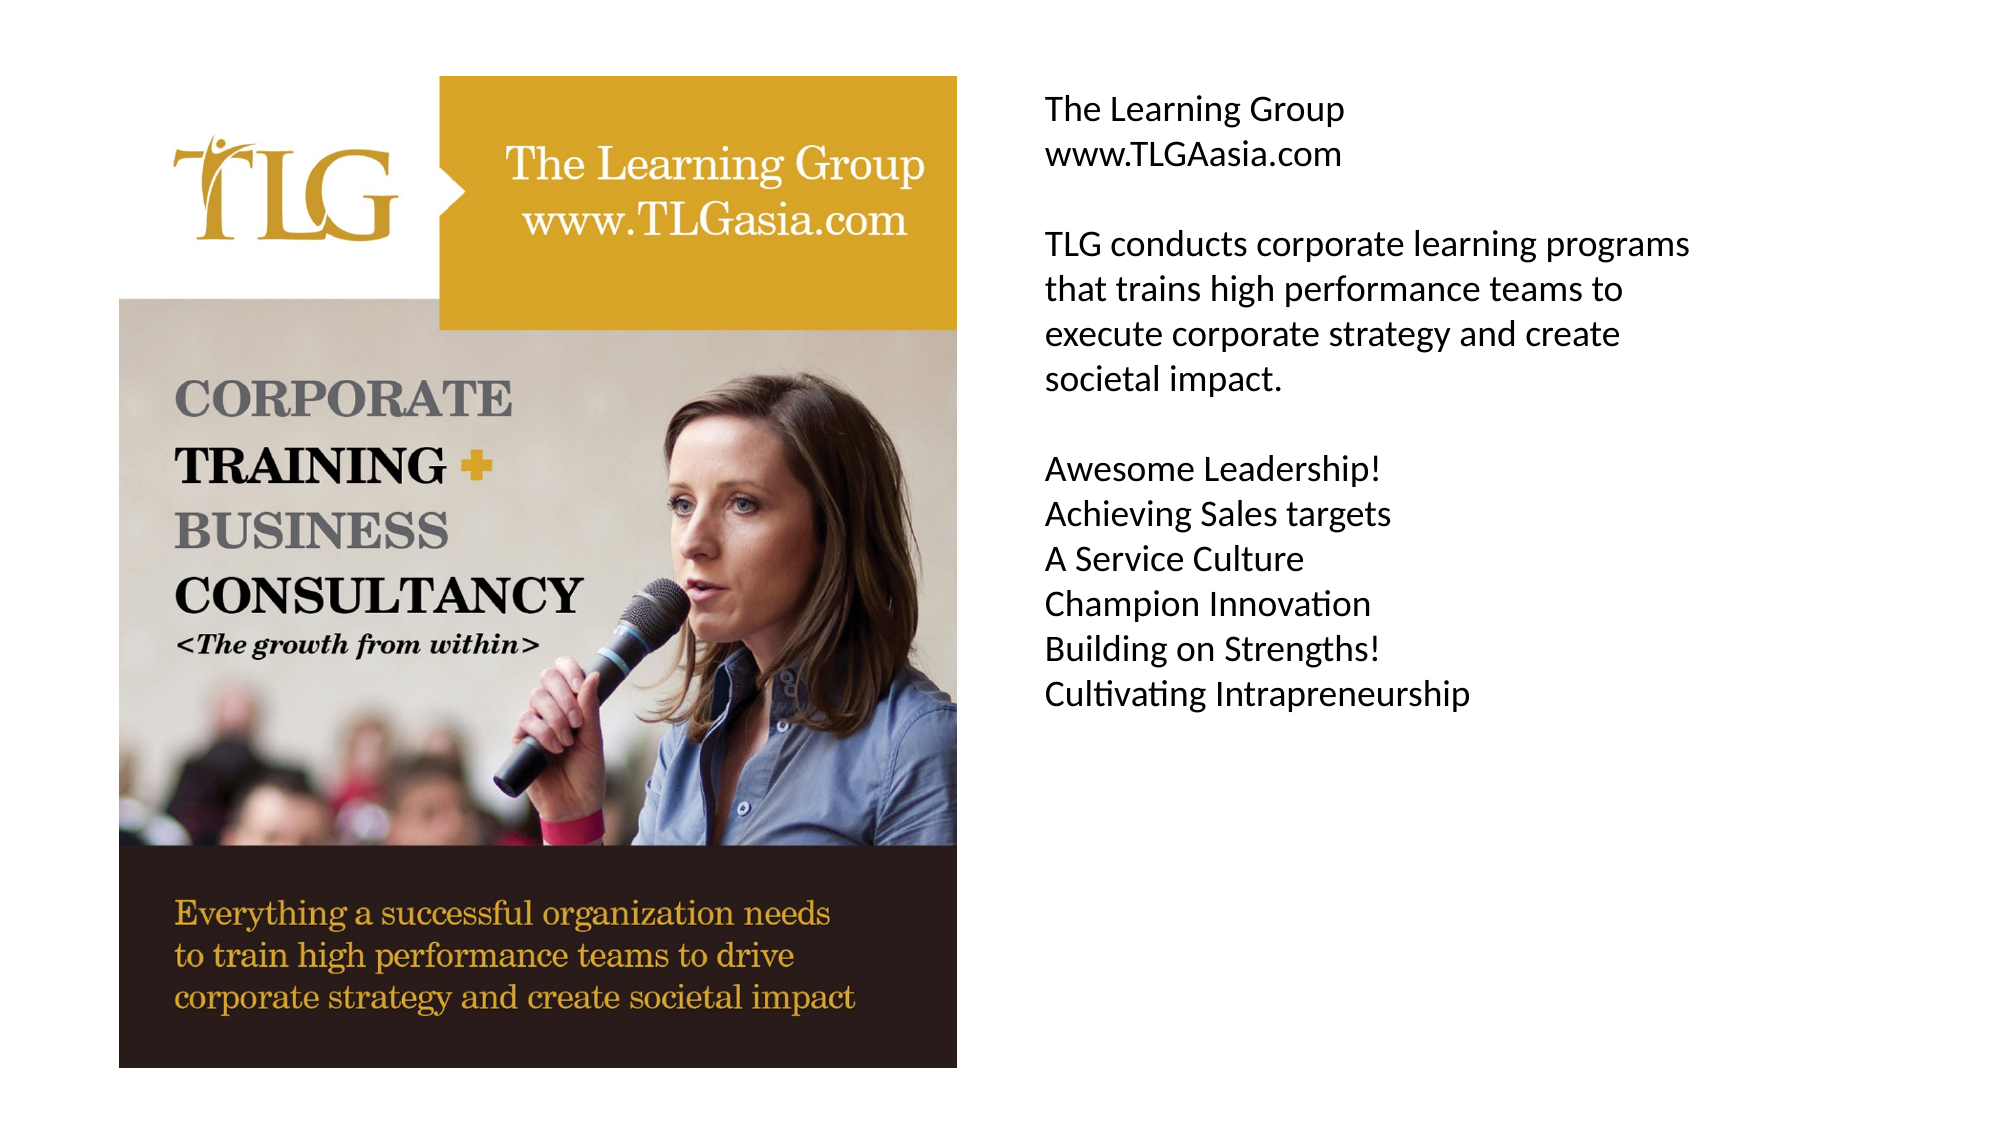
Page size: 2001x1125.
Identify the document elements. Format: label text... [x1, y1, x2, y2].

text_box The Learning Group www.TLGAasia.com TLG conducts corporate learning programs that trains high performance teams to execute corporate strategy and create societal impact. Awesome Leadership! Achieving Sales targets A Service Culture Champion Innovation Building on Strengths! Cultivating Intrapreneurship [1030, 76, 1724, 767]
picture [119, 76, 957, 1068]
